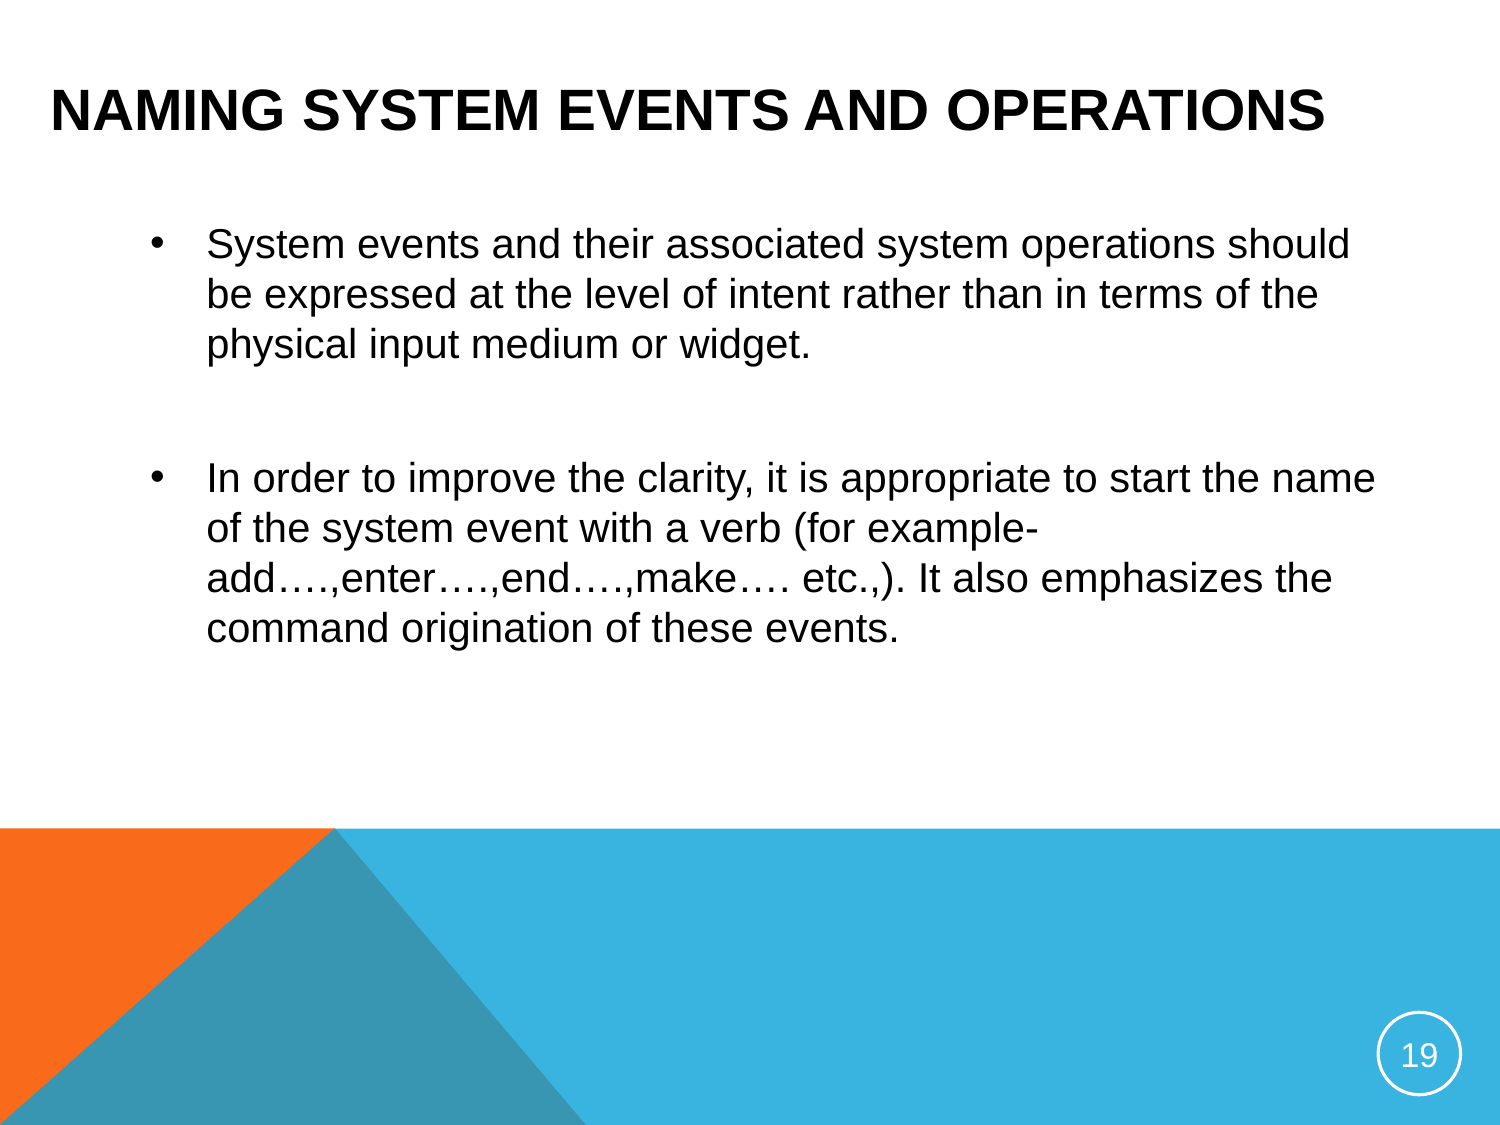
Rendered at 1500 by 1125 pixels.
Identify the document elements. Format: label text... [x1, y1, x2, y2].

list System events and their associated system operations should be expressed at the level of intent rather than in terms of the physical input medium or widget. In order to improve the clarity, it is appropriate to start the name of the system event with a verb (for example- add….,enter….,end….,make…. etc.,). It also emphasizes the command origination of these events. [135, 209, 1395, 832]
title Naming System Events and Operations [35, 0, 1389, 216]
slide_number 19 [1376, 1010, 1463, 1097]
